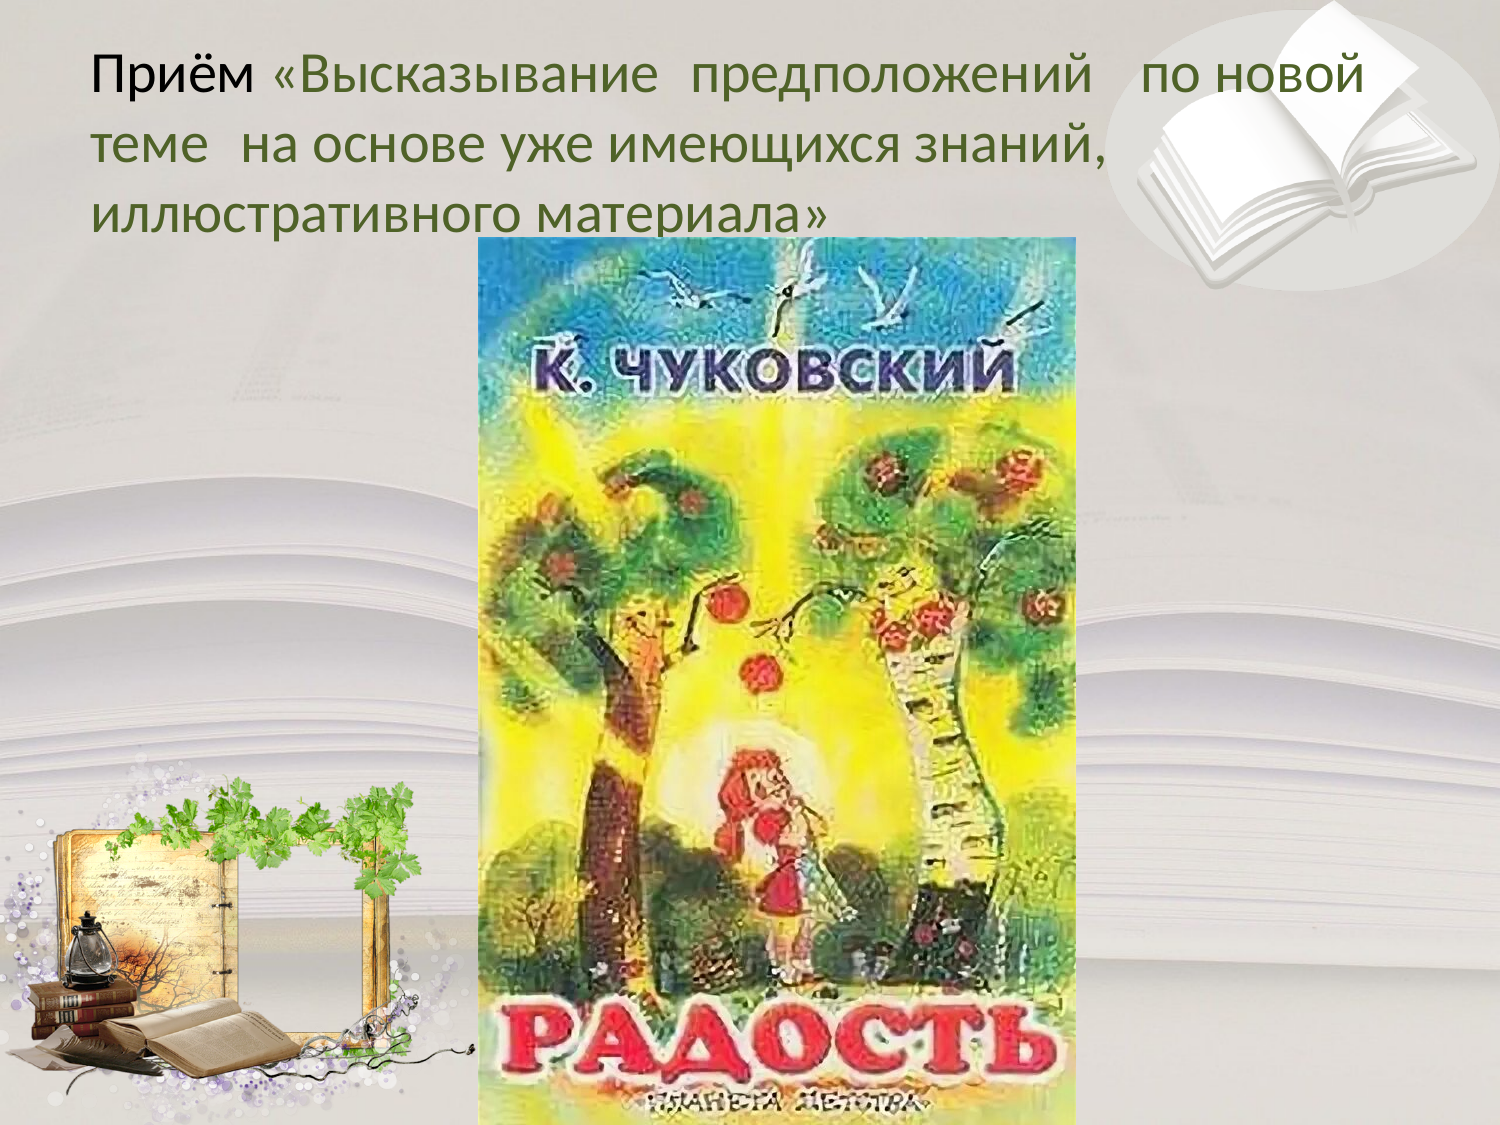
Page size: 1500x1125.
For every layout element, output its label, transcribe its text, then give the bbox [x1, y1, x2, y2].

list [478, 237, 1077, 1125]
title Приём «Высказывание предположений по новой теме на основе уже имеющихся знаний, иллюстративного материала» [75, 45, 1425, 233]
picture [0, 0, 1500, 1125]
